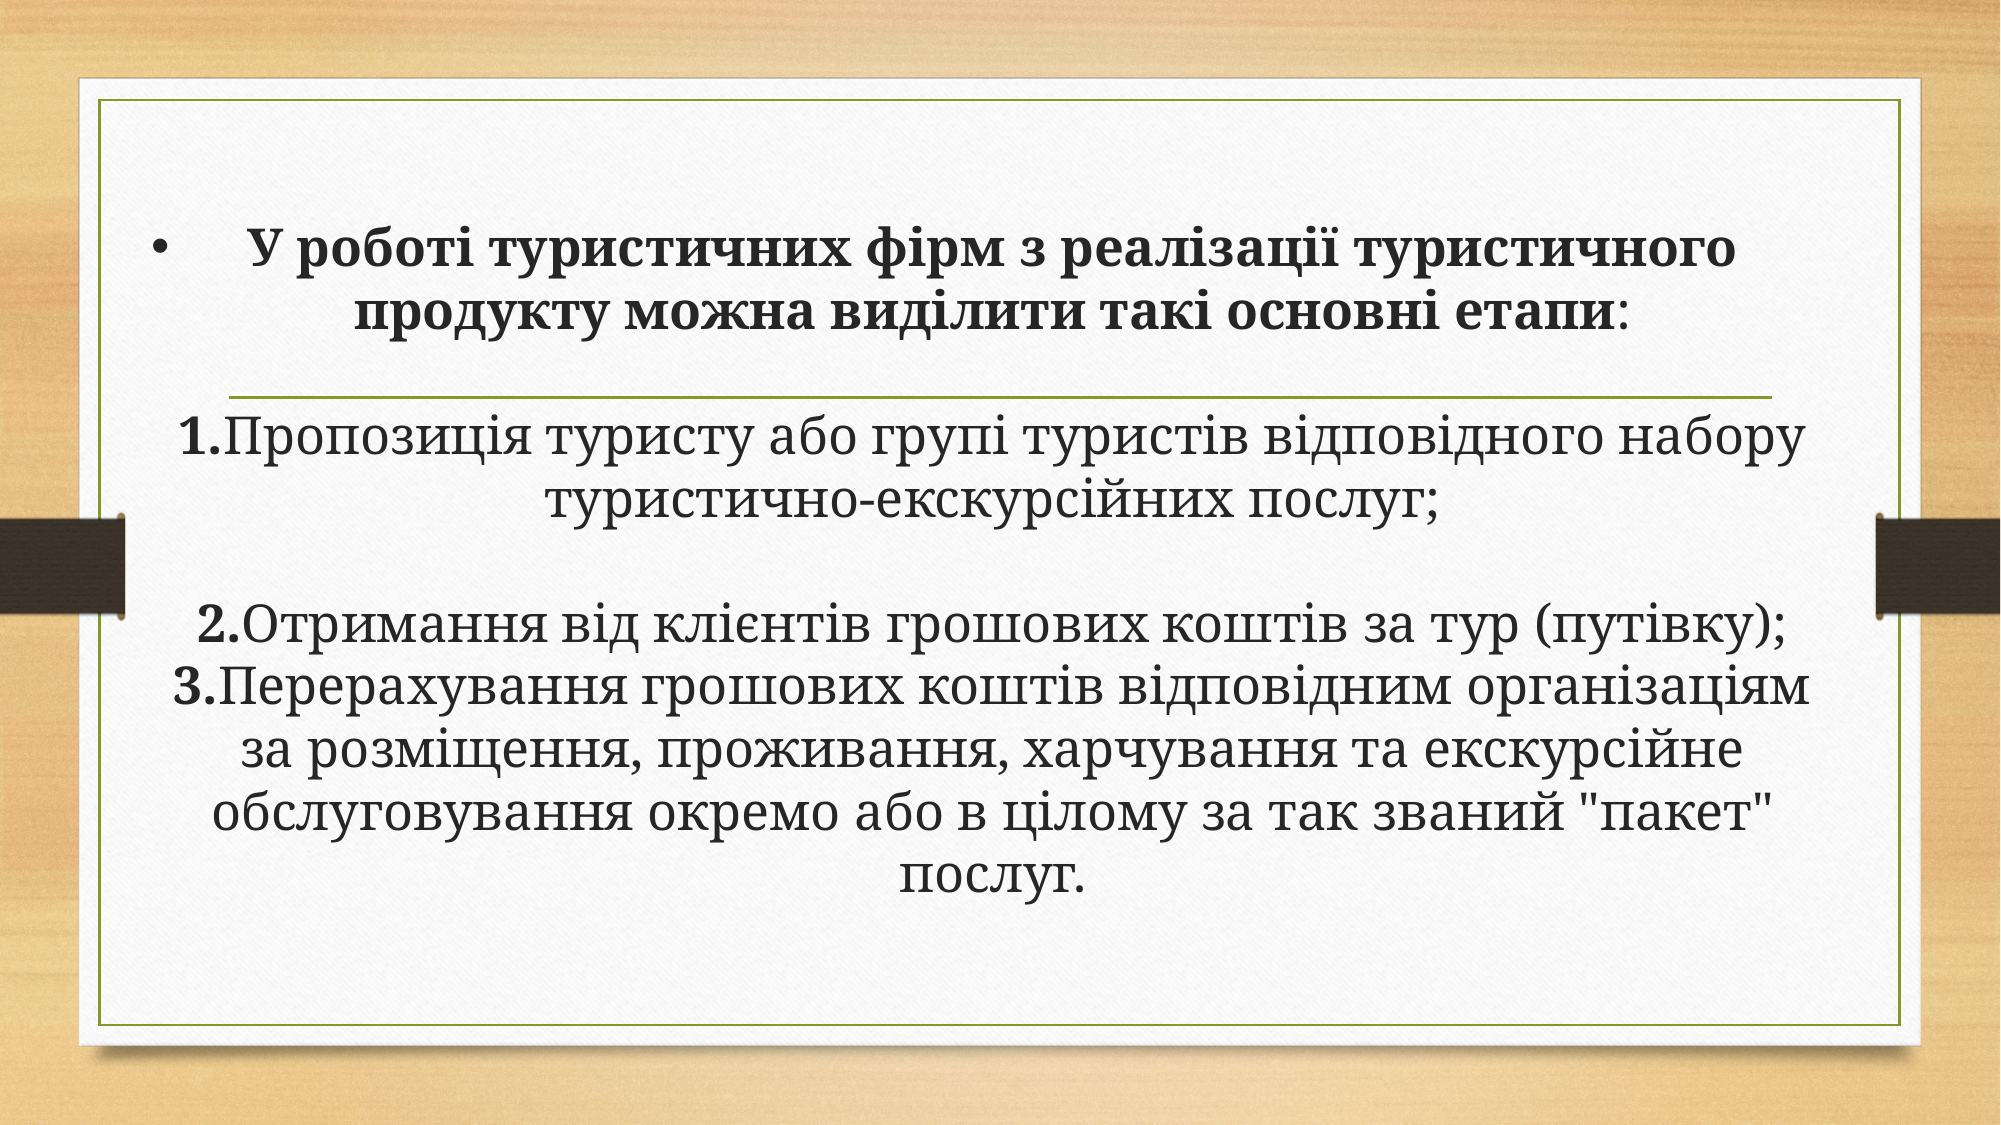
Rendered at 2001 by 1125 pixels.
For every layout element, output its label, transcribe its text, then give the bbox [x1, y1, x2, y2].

title У роботі туристичних фірм з реалізації туристичного продукту можна виділити такі основні етапи: 1.Пропозиція туристу або групі туристів відповідного набору туристично-екскурсійних послуг; 2.Отримання від клієнтів грошових коштів за тур (путівку); 3.Перерахування грошових коштів відповідним організаціям за розміщення, проживання, харчування та екскурсійне обслуговування окремо або в цілому за так званий "пакет" послуг. [82, 199, 1836, 1008]
picture [0, 0, 2001, 1125]
